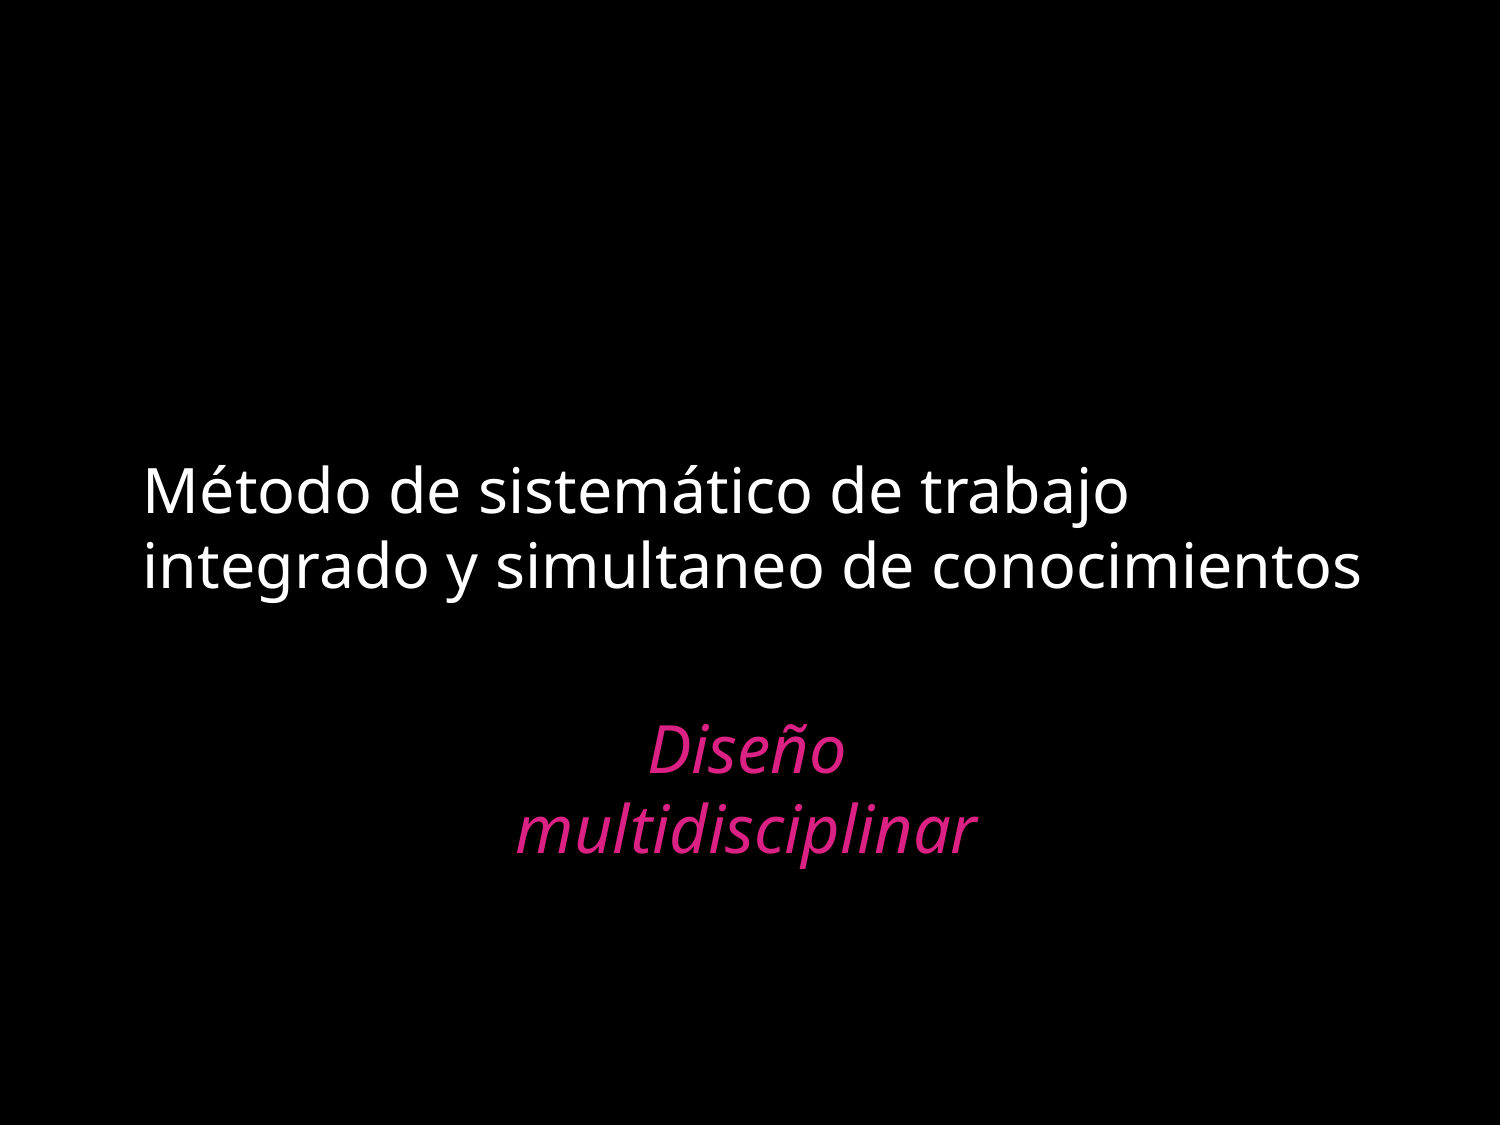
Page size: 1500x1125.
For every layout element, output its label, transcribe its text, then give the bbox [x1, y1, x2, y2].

text_box Diseño multidisciplinar [441, 699, 1053, 874]
text_box Método de sistemático de trabajo integrado y simultaneo de conocimientos [74, 443, 1425, 673]
